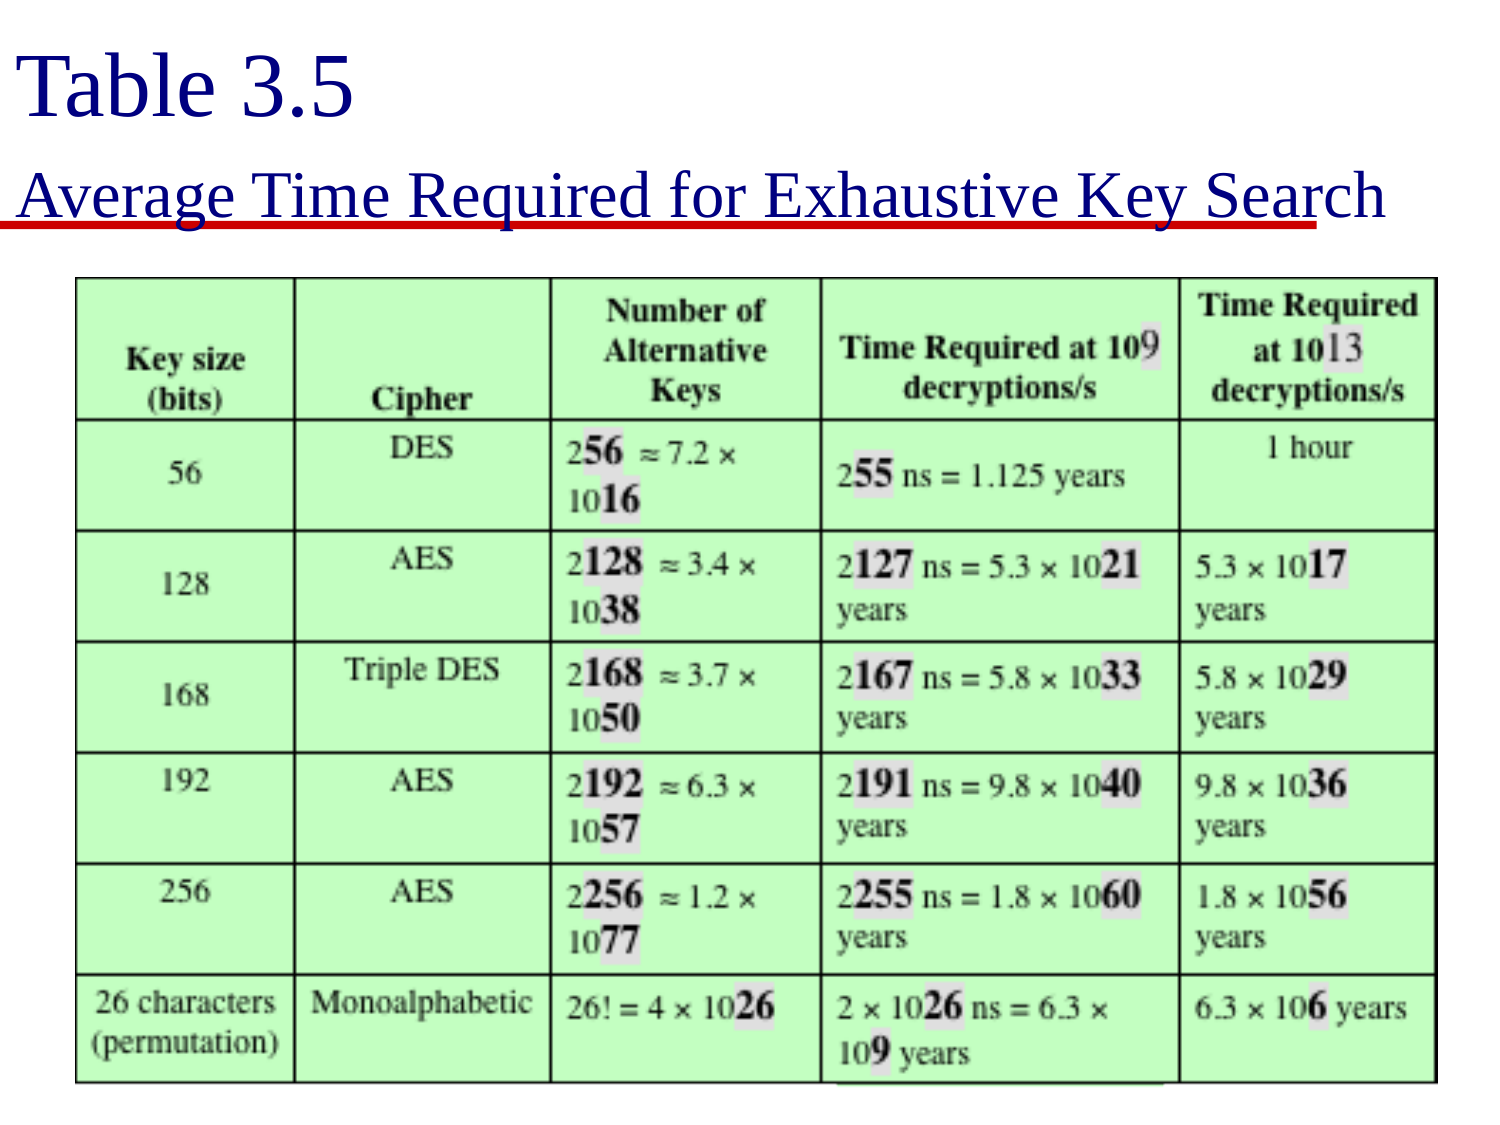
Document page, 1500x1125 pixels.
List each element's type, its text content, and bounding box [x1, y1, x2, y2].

title Table 3.5 Average Time Required for Exhaustive Key Search [0, 6, 1500, 239]
picture [74, 276, 1439, 1125]
